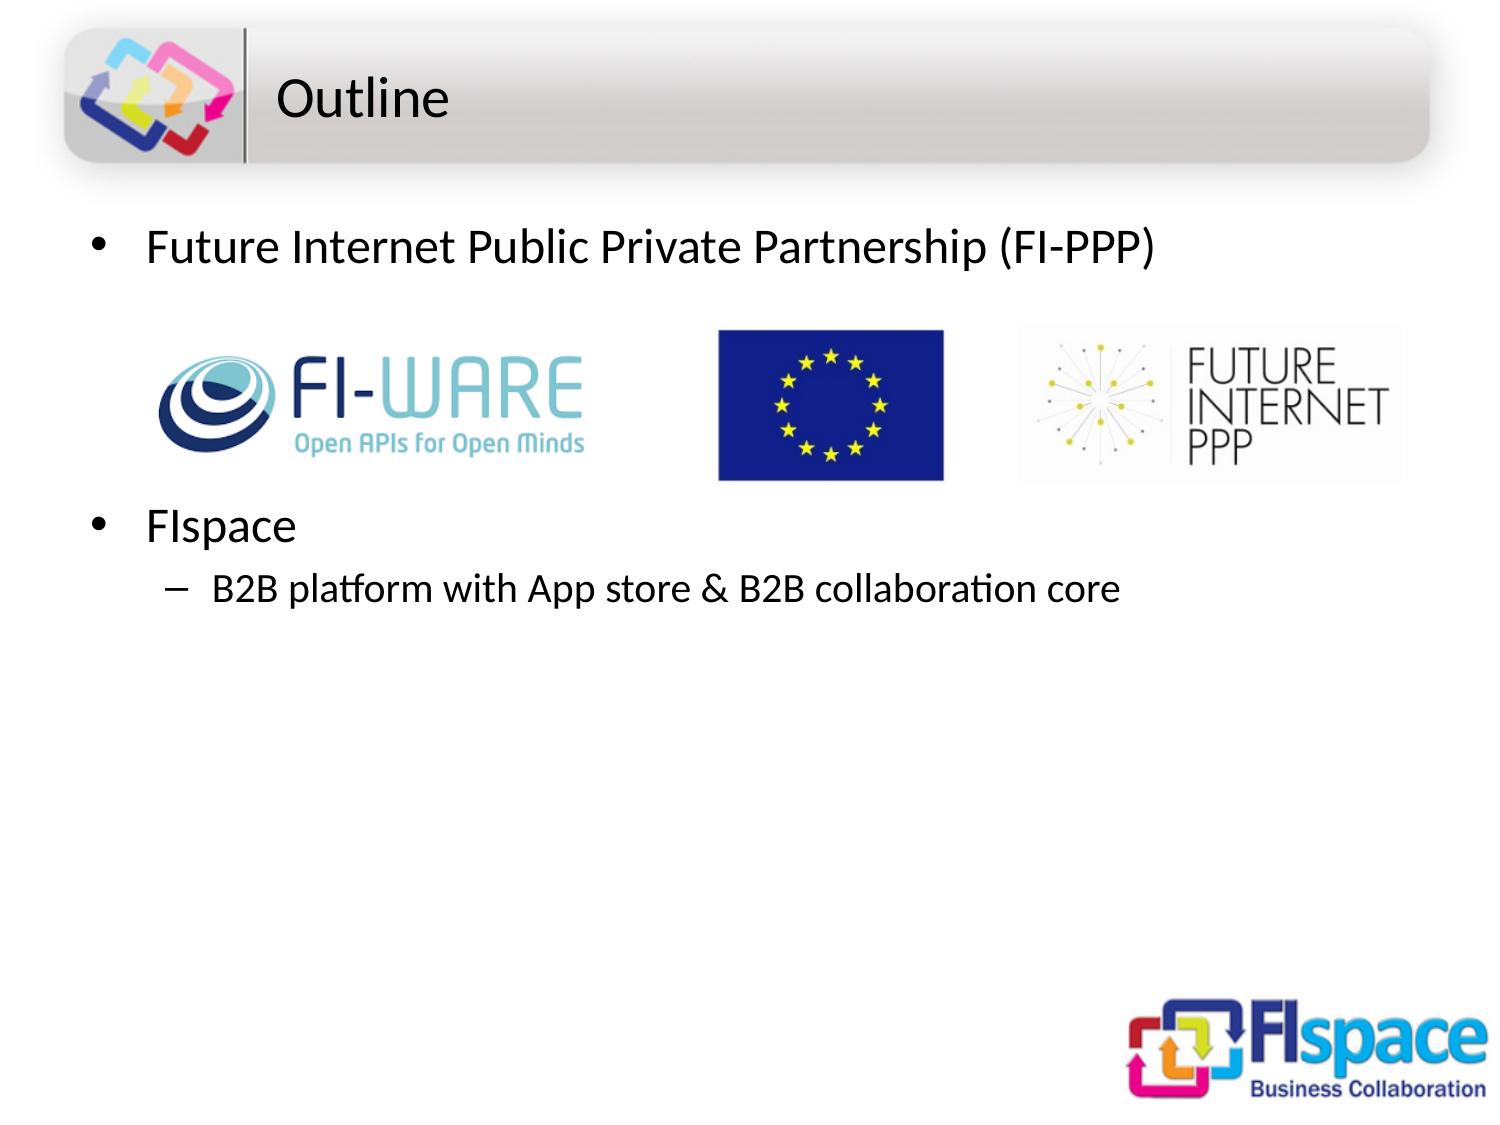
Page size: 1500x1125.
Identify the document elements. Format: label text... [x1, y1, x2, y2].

picture [135, 320, 609, 485]
picture [0, 0, 1500, 253]
list Future Internet Public Private Partnership (FI-PPP) FIspace B2B platform with App store & B2B collaboration core [75, 205, 1425, 988]
picture [1017, 323, 1404, 486]
picture [1123, 960, 1500, 1125]
picture [714, 326, 949, 486]
title Outline [261, 39, 1401, 149]
